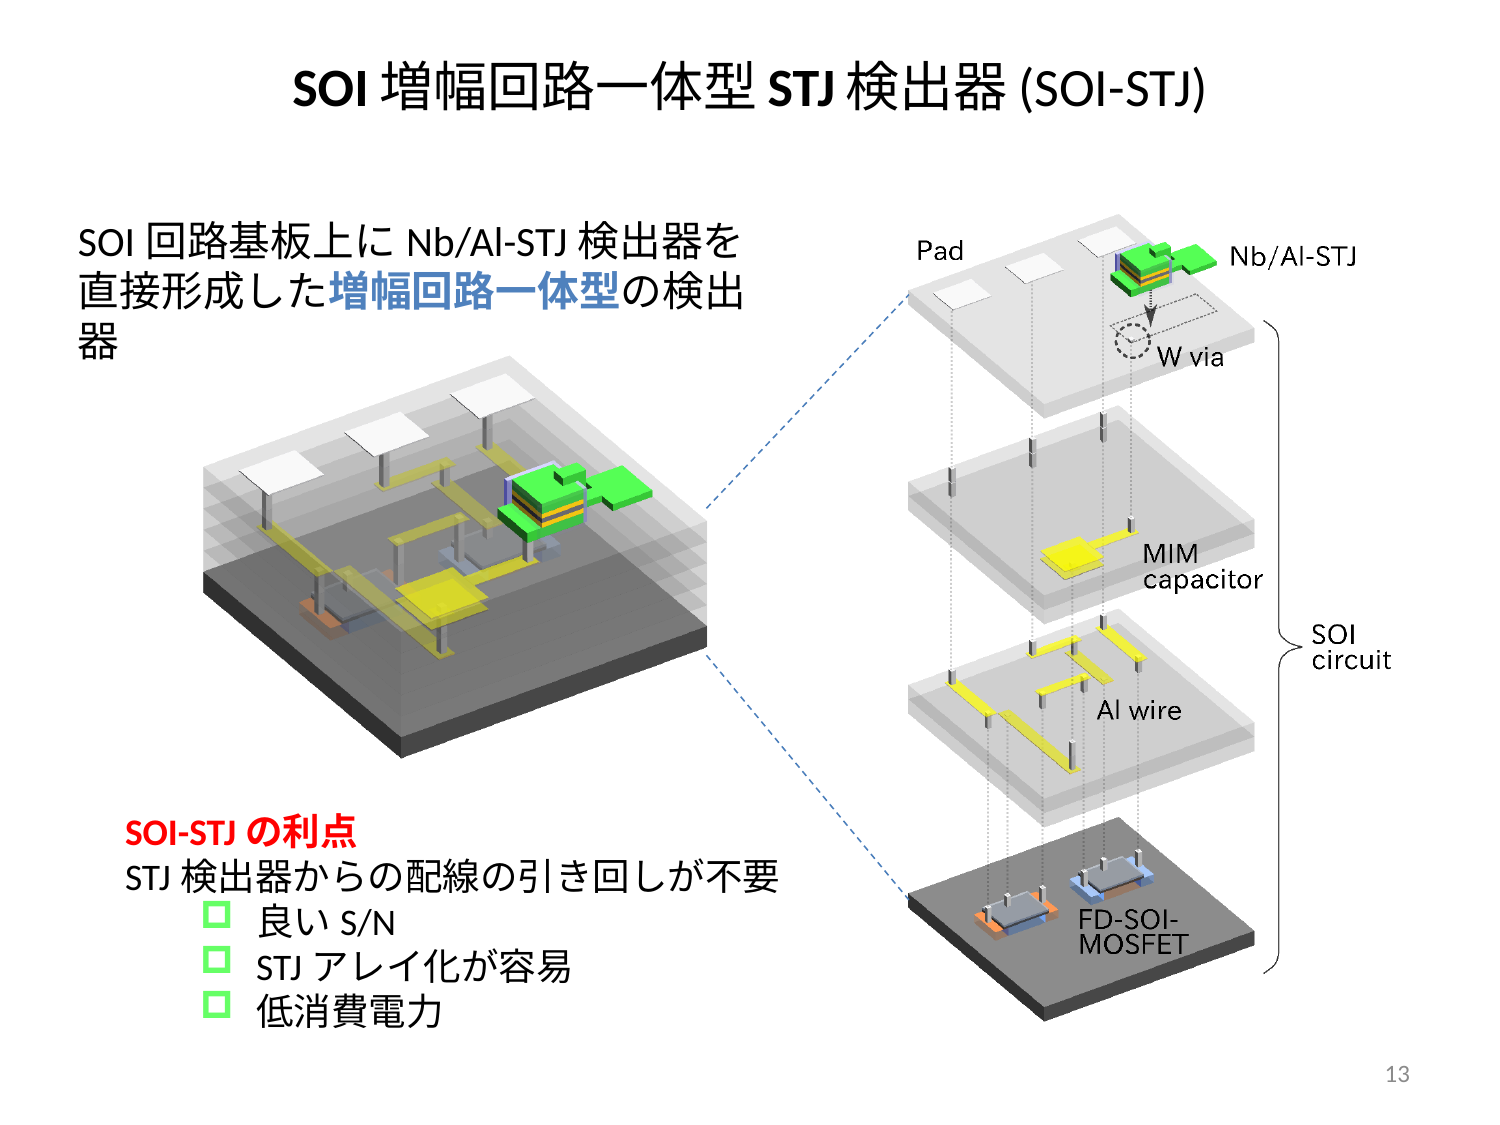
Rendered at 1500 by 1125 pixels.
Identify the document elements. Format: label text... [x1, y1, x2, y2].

picture [155, 307, 751, 804]
text_box SOI回路基板上にNb/Al-STJ検出器を直接形成した増幅回路一体型の検出器 [63, 206, 797, 327]
slide_number 13 [1074, 1042, 1425, 1103]
title SOI増幅回路一体型STJ検出器(SOI-STJ) [75, 45, 1425, 126]
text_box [706, 655, 910, 901]
picture [875, 208, 1421, 1027]
text_box SOI-STJの利点 STJ検出器からの配線の引き回しが不要 良いS/N STJアレイ化が容易 低消費電力 [110, 800, 796, 1041]
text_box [706, 294, 910, 509]
